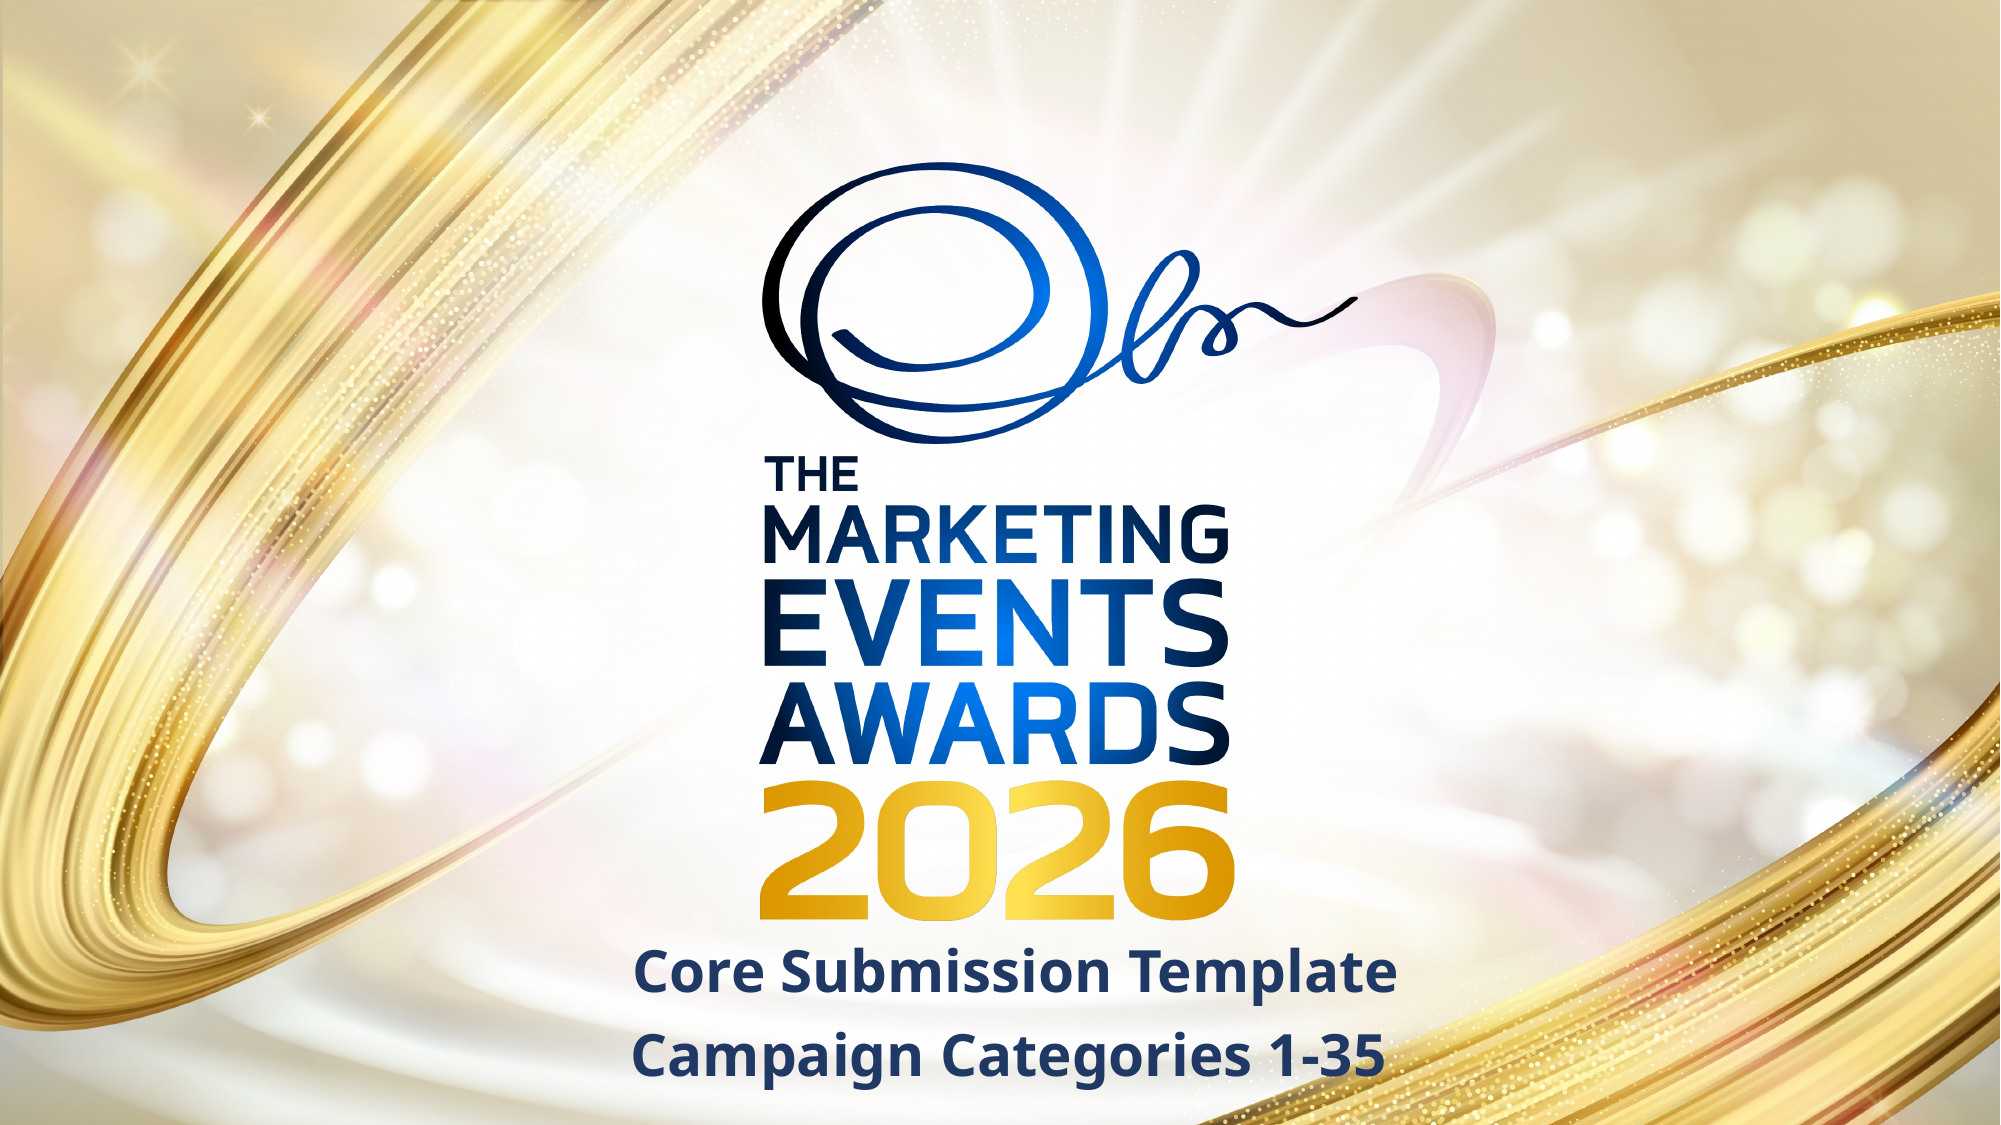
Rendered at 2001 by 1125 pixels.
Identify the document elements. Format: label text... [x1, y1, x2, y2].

subtitle Core Submission Template Campaign Categories 1-35 [266, 934, 1766, 1125]
picture [0, 0, 2000, 1125]
